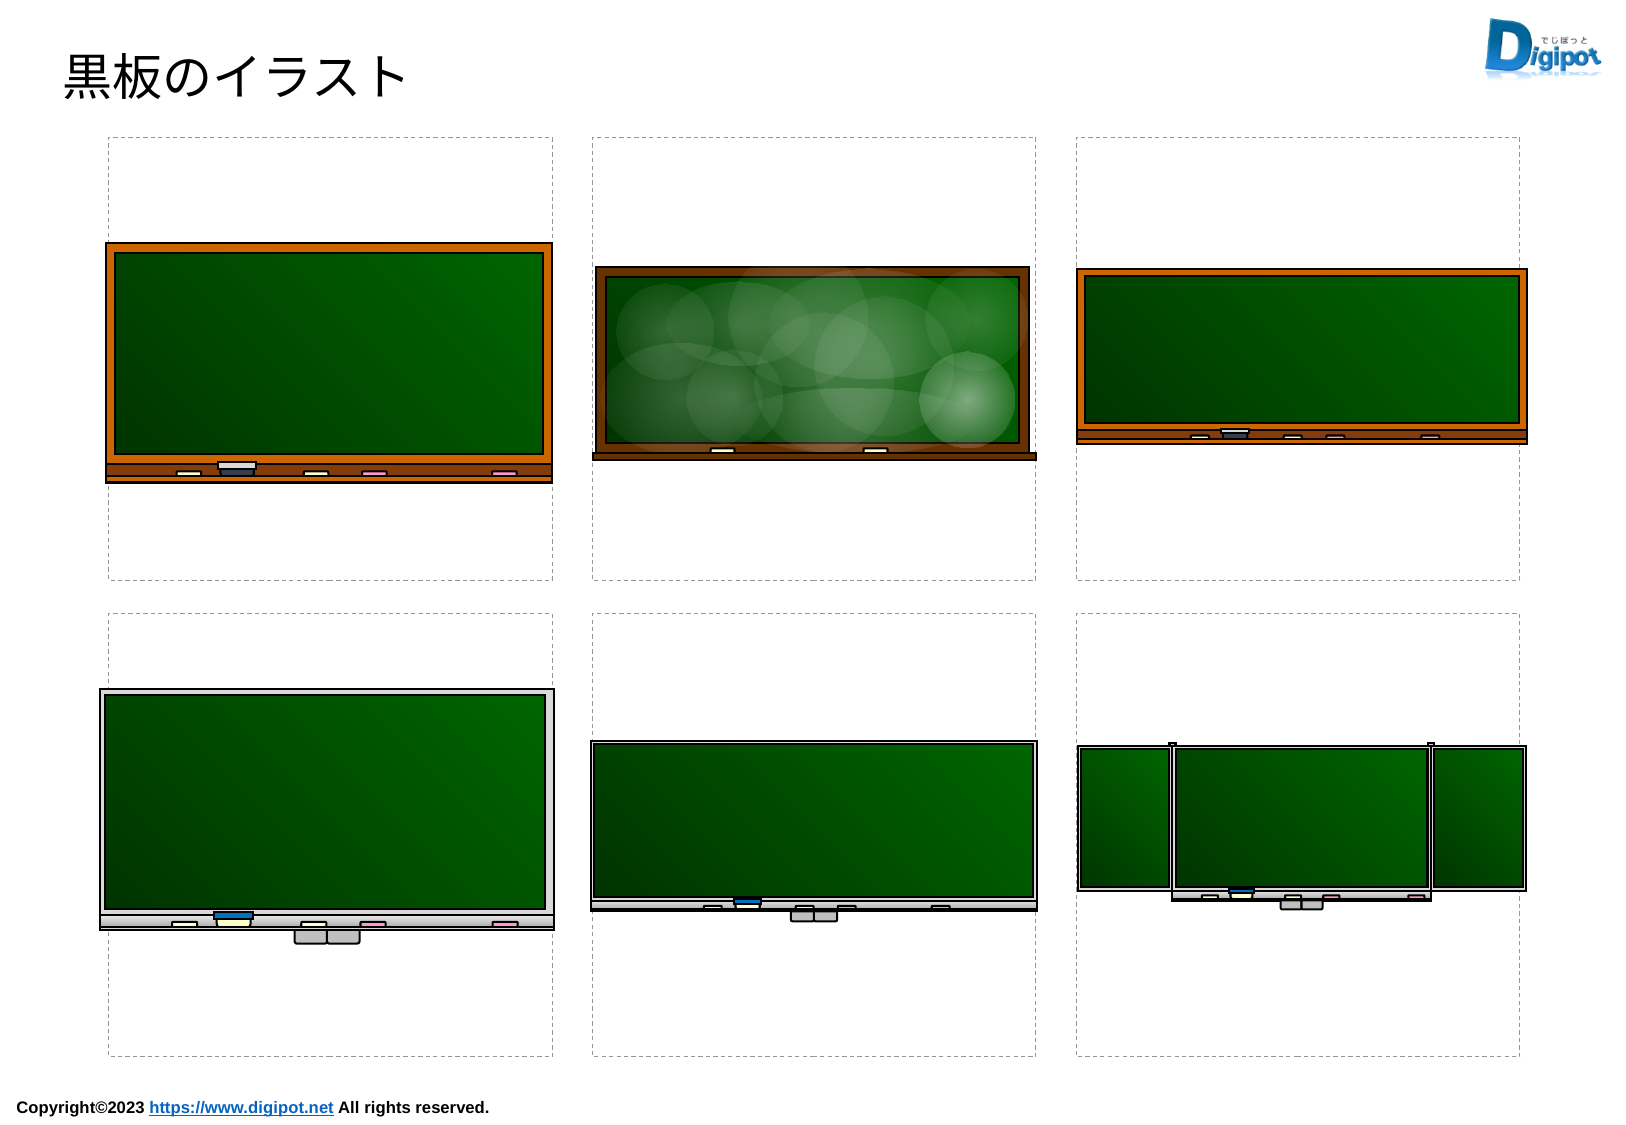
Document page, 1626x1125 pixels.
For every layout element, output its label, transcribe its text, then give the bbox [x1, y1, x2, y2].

text_box 黒板のイラスト [47, 38, 427, 113]
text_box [1077, 742, 1526, 910]
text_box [105, 242, 553, 483]
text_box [100, 689, 554, 944]
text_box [1077, 268, 1528, 444]
picture [1485, 18, 1602, 82]
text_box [591, 740, 1037, 922]
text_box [593, 246, 1036, 460]
